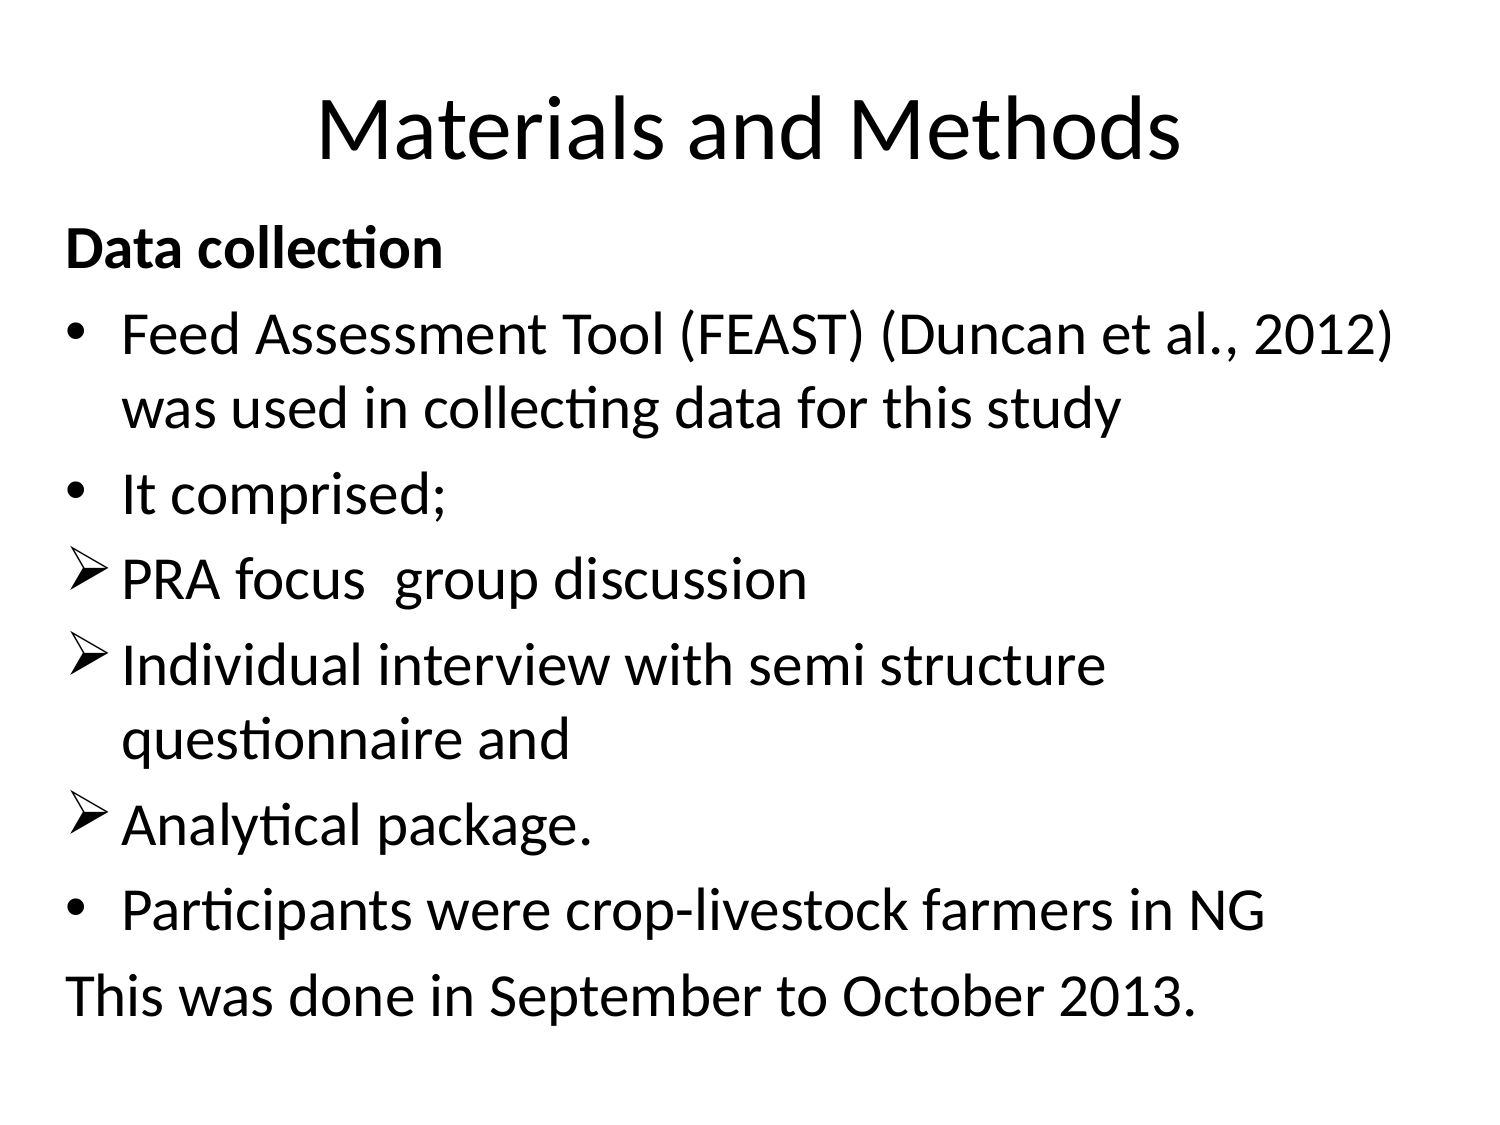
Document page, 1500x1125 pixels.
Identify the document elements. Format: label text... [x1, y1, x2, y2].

list Data collection Feed Assessment Tool (FEAST) (Duncan et al., 2012) was used in collecting data for this study It comprised; PRA focus group discussion Individual interview with semi structure questionnaire and Analytical package. Participants were crop-livestock farmers in NG This was done in September to October 2013. [50, 200, 1450, 1038]
title Materials and Methods [75, 45, 1425, 200]
